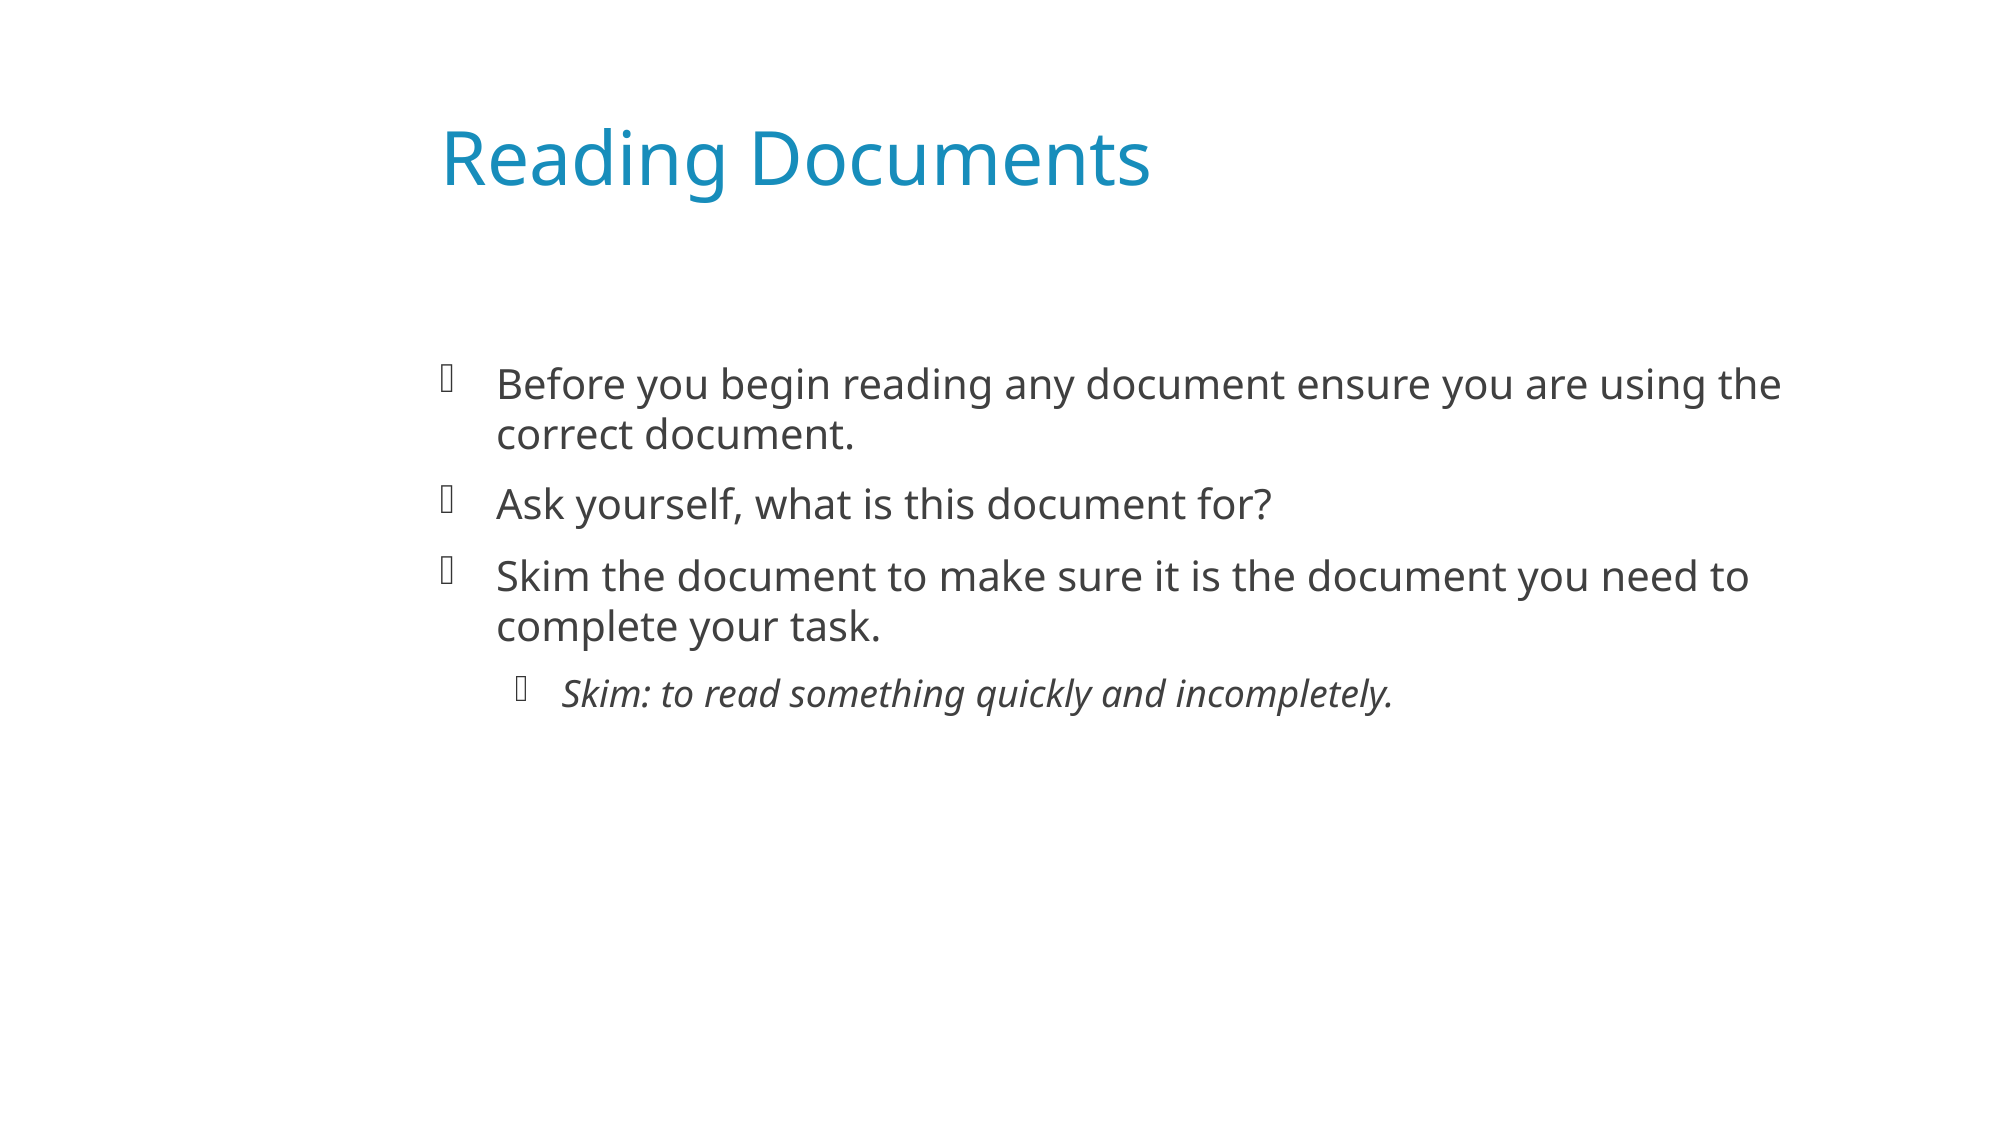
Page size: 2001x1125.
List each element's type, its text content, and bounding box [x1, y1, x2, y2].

list Before you begin reading any document ensure you are using the correct document. Ask yourself, what is this document for? Skim the document to make sure it is the document you need to complete your task. Skim: to read something quickly and incompletely. [424, 350, 1888, 1074]
title Reading Documents [425, 102, 1888, 313]
